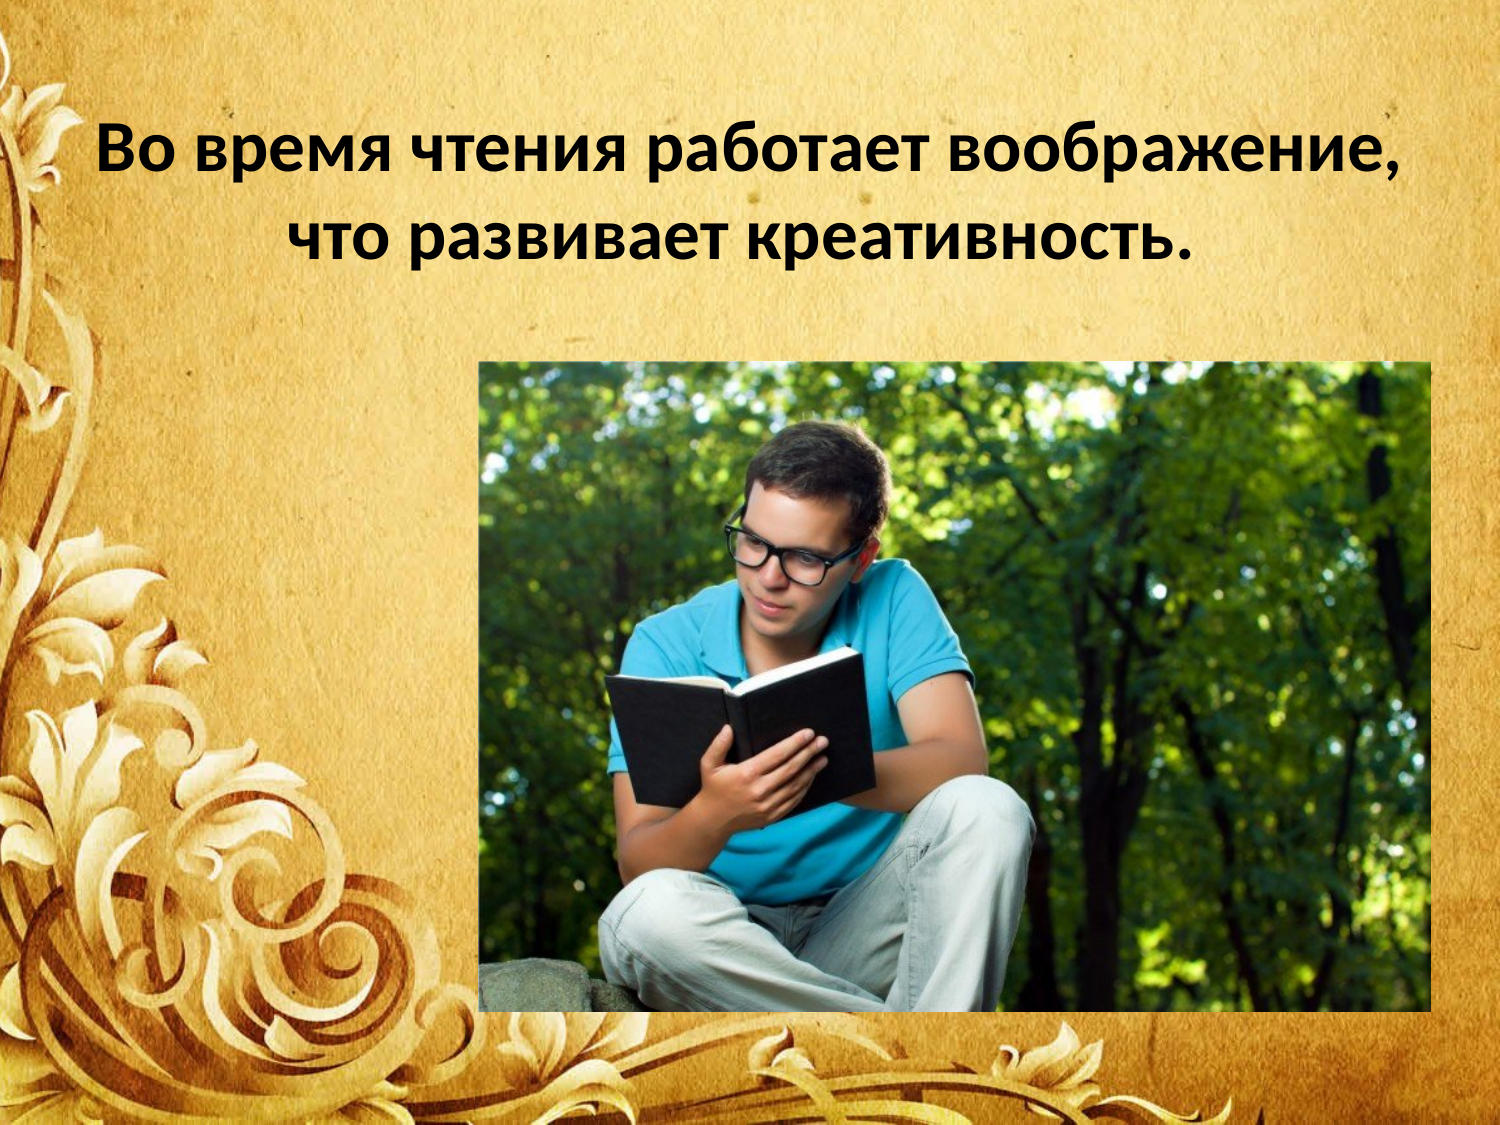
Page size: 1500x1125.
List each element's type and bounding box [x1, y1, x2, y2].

picture [477, 361, 1431, 1012]
list [0, 0, 1500, 1125]
